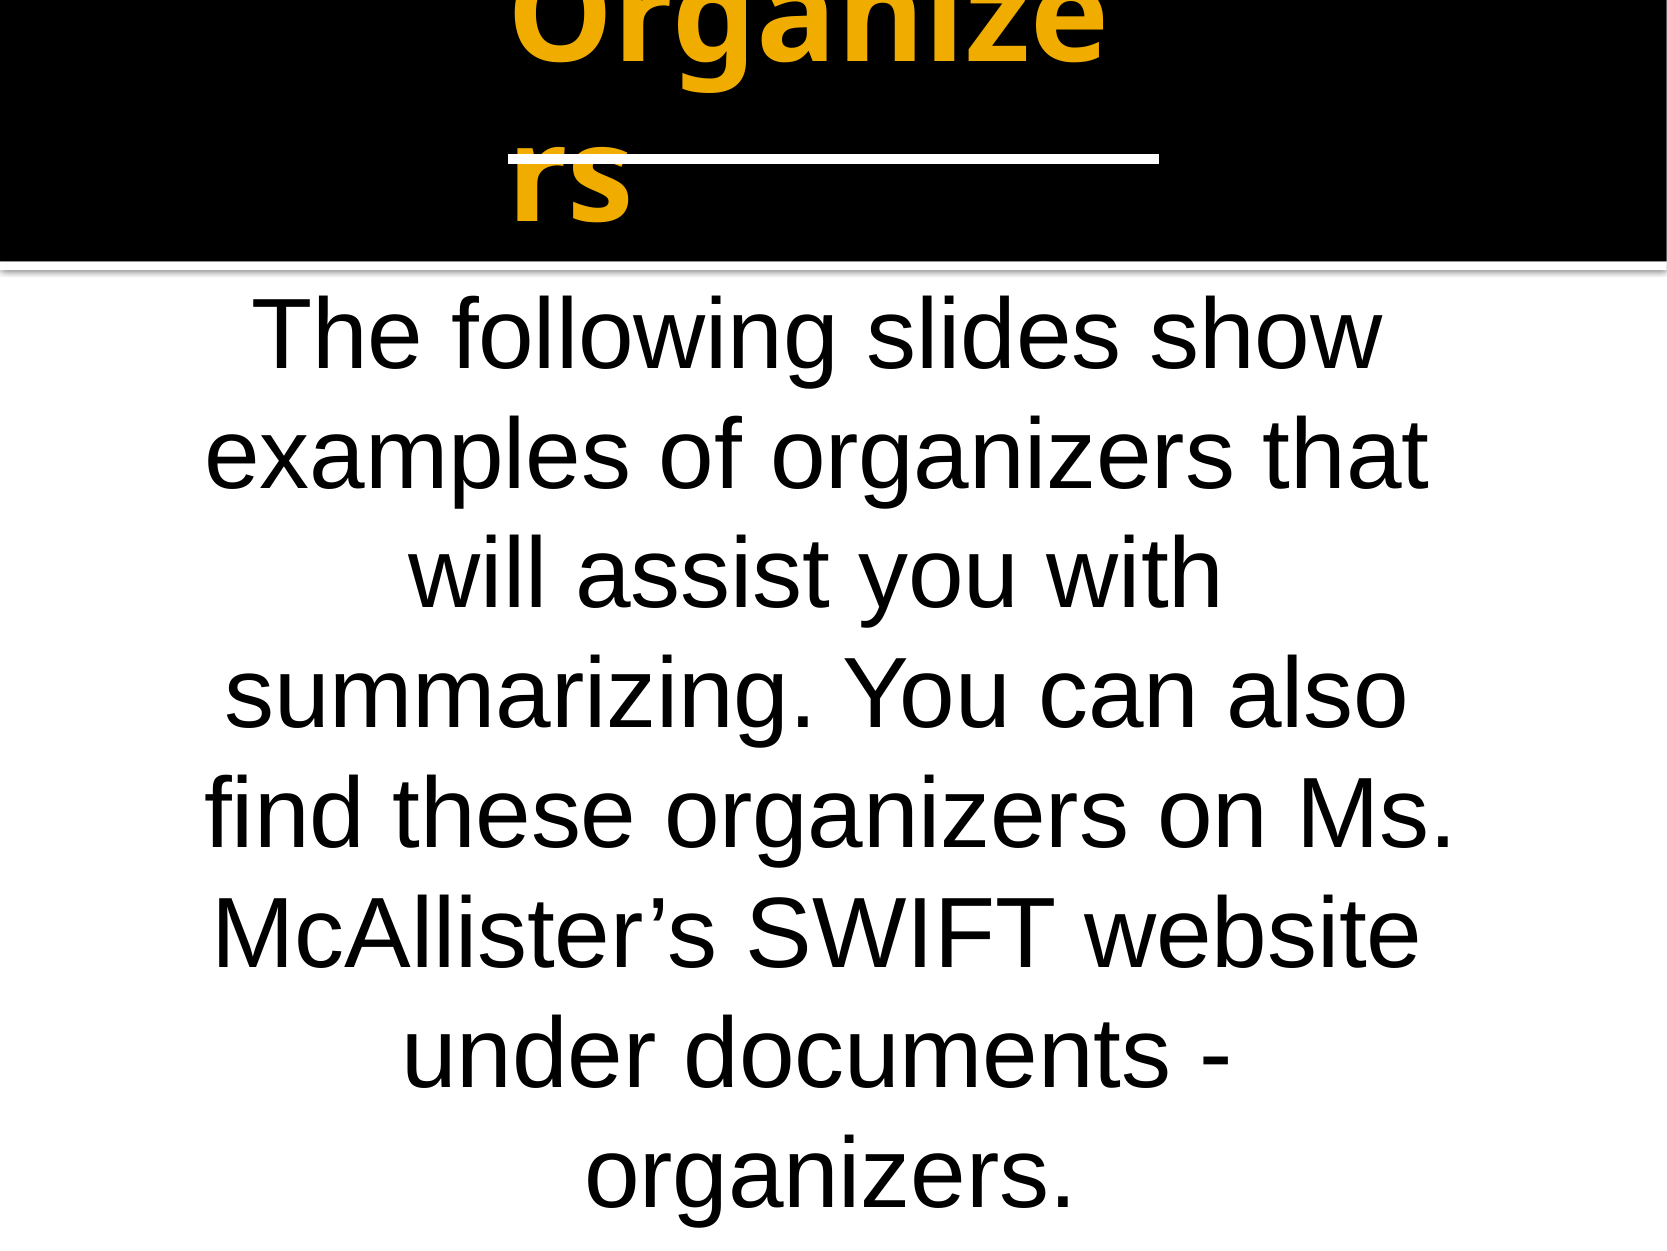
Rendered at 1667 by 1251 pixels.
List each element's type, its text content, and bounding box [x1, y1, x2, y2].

title Organizers [505, 0, 1162, 248]
text_box The following slides show examples of organizers that will assist you with summarizing. You can also find these organizers on Ms. McAllister’s SWIFT website under documents - organizers. [152, 266, 1509, 1228]
